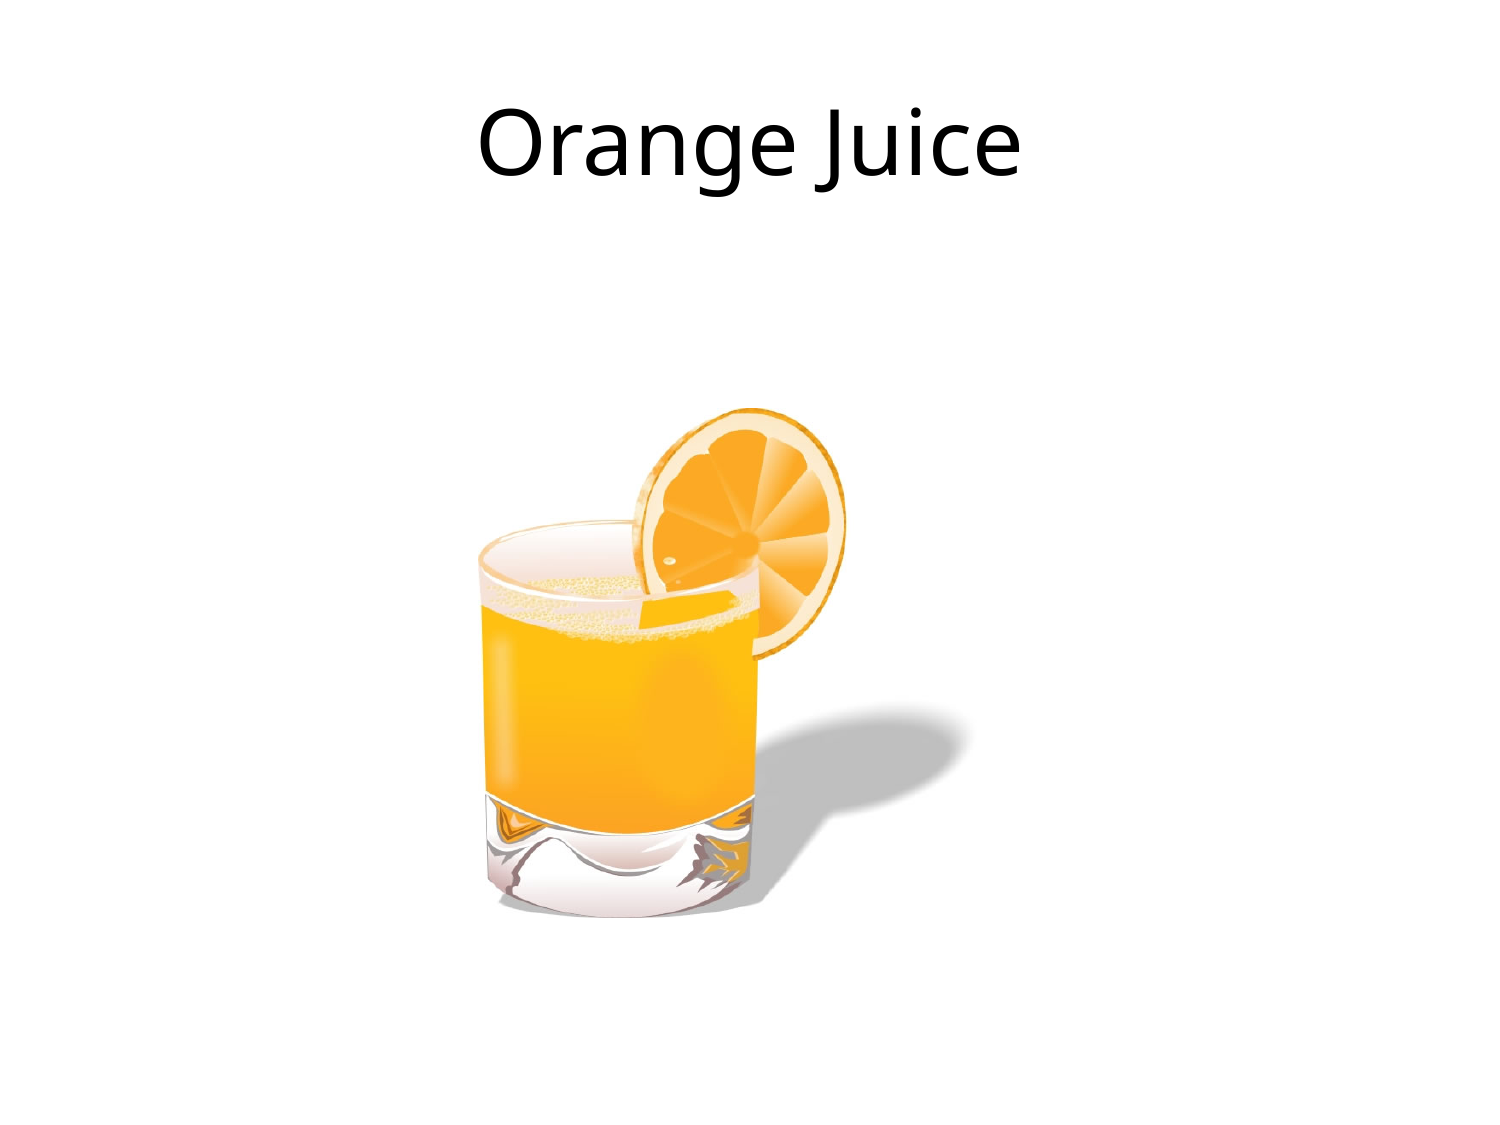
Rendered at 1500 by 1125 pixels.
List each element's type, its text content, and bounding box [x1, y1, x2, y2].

title Orange Juice [75, 45, 1425, 233]
picture [478, 408, 1020, 919]
